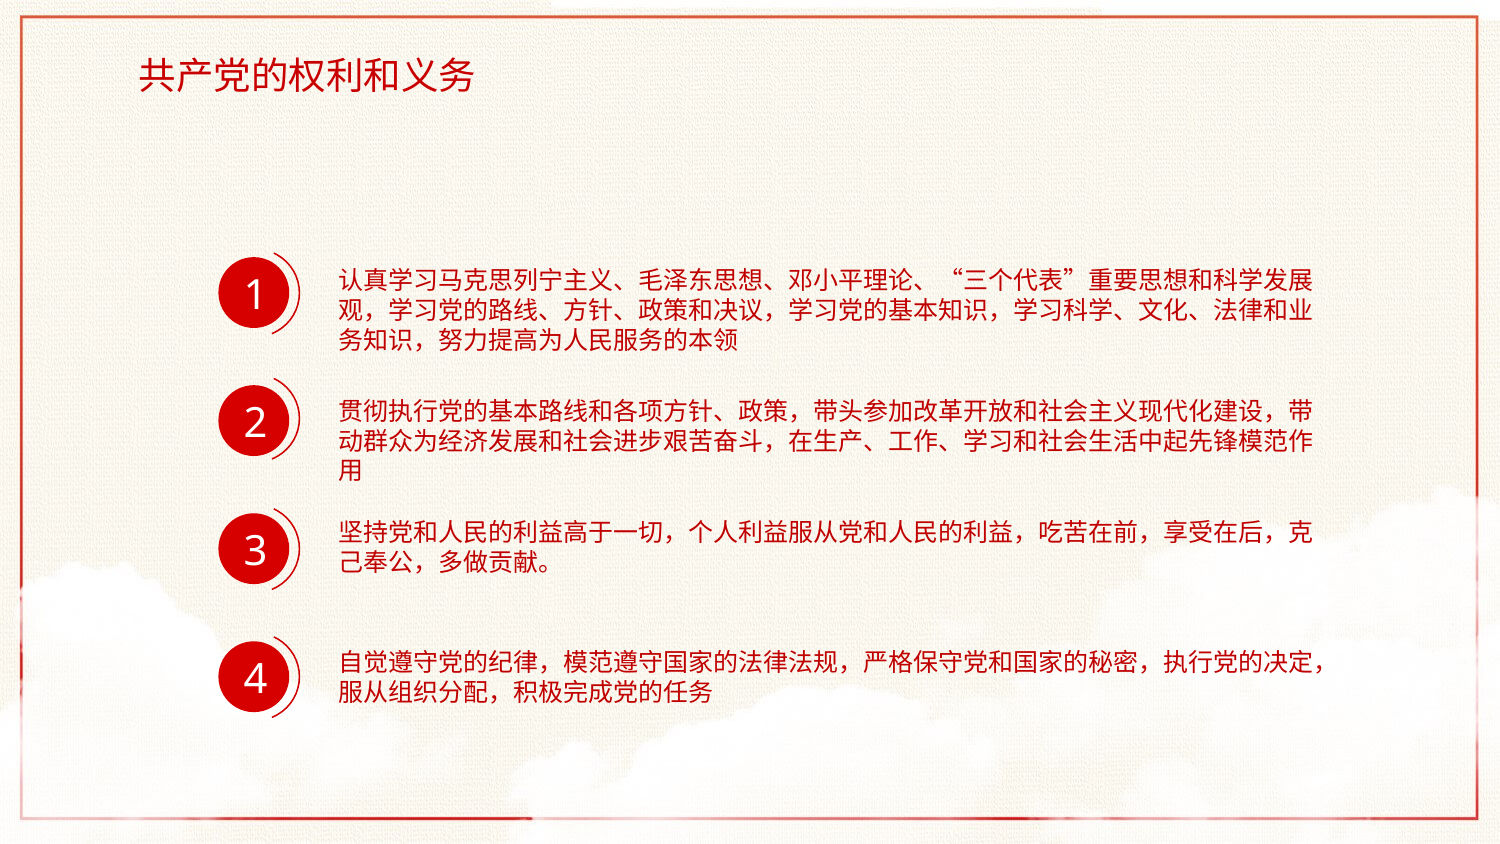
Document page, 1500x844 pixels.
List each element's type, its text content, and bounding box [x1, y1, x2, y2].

text_box 4 [216, 639, 271, 715]
text_box [255, 636, 301, 719]
text_box 贯彻执行党的基本路线和各项方针、政策，带头参加改革开放和社会主义现代化建设，带动群众为经济发展和社会进步艰苦奋斗，在生产、工作、学习和社会生活中起先锋模范作用 [322, 386, 1343, 492]
picture [0, 0, 1500, 844]
text_box 坚持党和人民的利益高于一切，个人利益服从党和人民的利益，吃苦在前，享受在后，克己奉公，多做贡献。 [322, 492, 1343, 601]
text_box [255, 252, 301, 335]
text_box 认真学习马克思列宁主义、毛泽东思想、邓小平理论、“三个代表”重要思想和科学发展观，学习党的路线、方针、政策和决议，学习党的基本知识，学习科学、文化、法律和业务知识，努力提高为人民服务的本领 [322, 255, 1343, 364]
text_box 自觉遵守党的纪律，模范遵守国家的法律法规，严格保守党和国家的秘密，执行党的决定，服从组织分配，积极完成党的任务 [322, 622, 1343, 731]
text_box 1 [216, 255, 271, 331]
text_box [255, 377, 301, 460]
text_box 共产党的权利和义务 [123, 39, 1474, 109]
text_box 3 [216, 511, 271, 587]
text_box [255, 508, 301, 591]
text_box 2 [216, 383, 269, 459]
